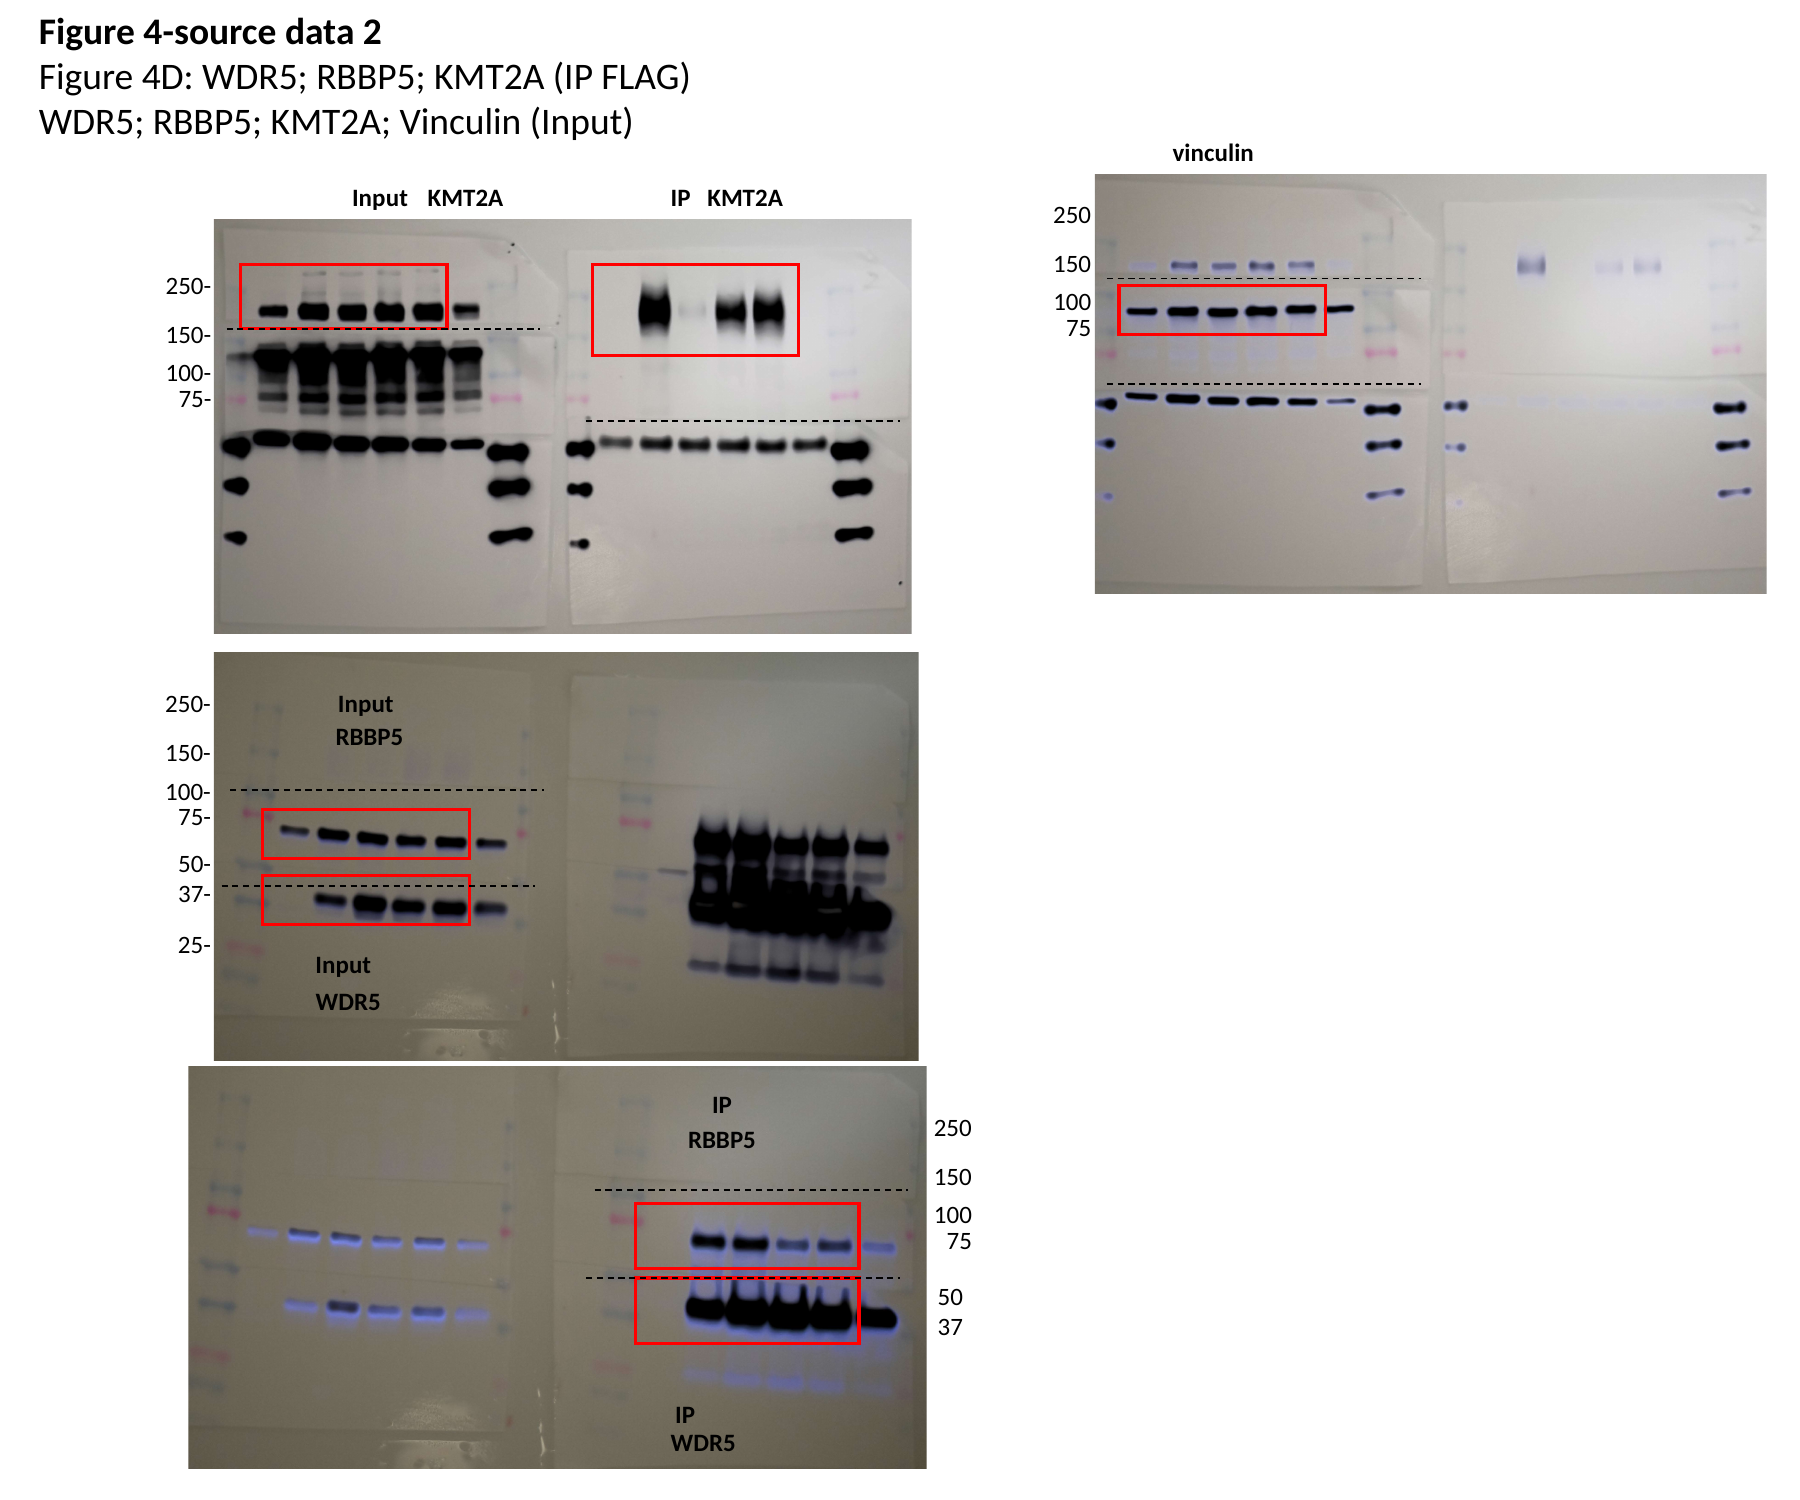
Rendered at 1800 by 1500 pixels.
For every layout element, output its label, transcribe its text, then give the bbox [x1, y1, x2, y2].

text_box 50 [927, 1273, 979, 1303]
text_box 250- [150, 262, 213, 307]
text_box 250 [927, 1104, 988, 1149]
text_box 100 [927, 1191, 988, 1236]
text_box 75 [1051, 304, 1094, 349]
text_box 250 [1038, 191, 1094, 236]
text_box 75- [163, 793, 213, 839]
text_box 150 [1038, 240, 1094, 278]
text_box 75- [163, 375, 213, 421]
text_box Figure 4-source data 2 Figure 4D: WDR5; RBBP5; KMT2A (IP FLAG) WDR5; RBBP5; KMT2A; Vinculin (Input) [24, 0, 815, 149]
text_box KMT2A [423, 173, 519, 219]
text_box 37- [163, 870, 213, 915]
picture [1094, 174, 1767, 594]
text_box KMT2A [692, 173, 799, 219]
text_box IP [655, 173, 692, 219]
text_box 150- [150, 729, 213, 767]
text_box 150 [927, 1152, 988, 1191]
text_box 100- [150, 349, 213, 395]
text_box 50- [163, 840, 213, 870]
text_box 250- [150, 680, 213, 725]
text_box 75 [931, 1217, 988, 1262]
picture [213, 652, 919, 1061]
text_box vinculin [1158, 129, 1270, 174]
text_box 37 [927, 1303, 979, 1348]
text_box 100 [1038, 278, 1094, 324]
picture [188, 1066, 927, 1469]
text_box 150- [150, 311, 213, 349]
text_box 25- [163, 921, 213, 967]
text_box Input [337, 173, 423, 219]
text_box 100- [150, 767, 213, 813]
picture [213, 219, 912, 634]
